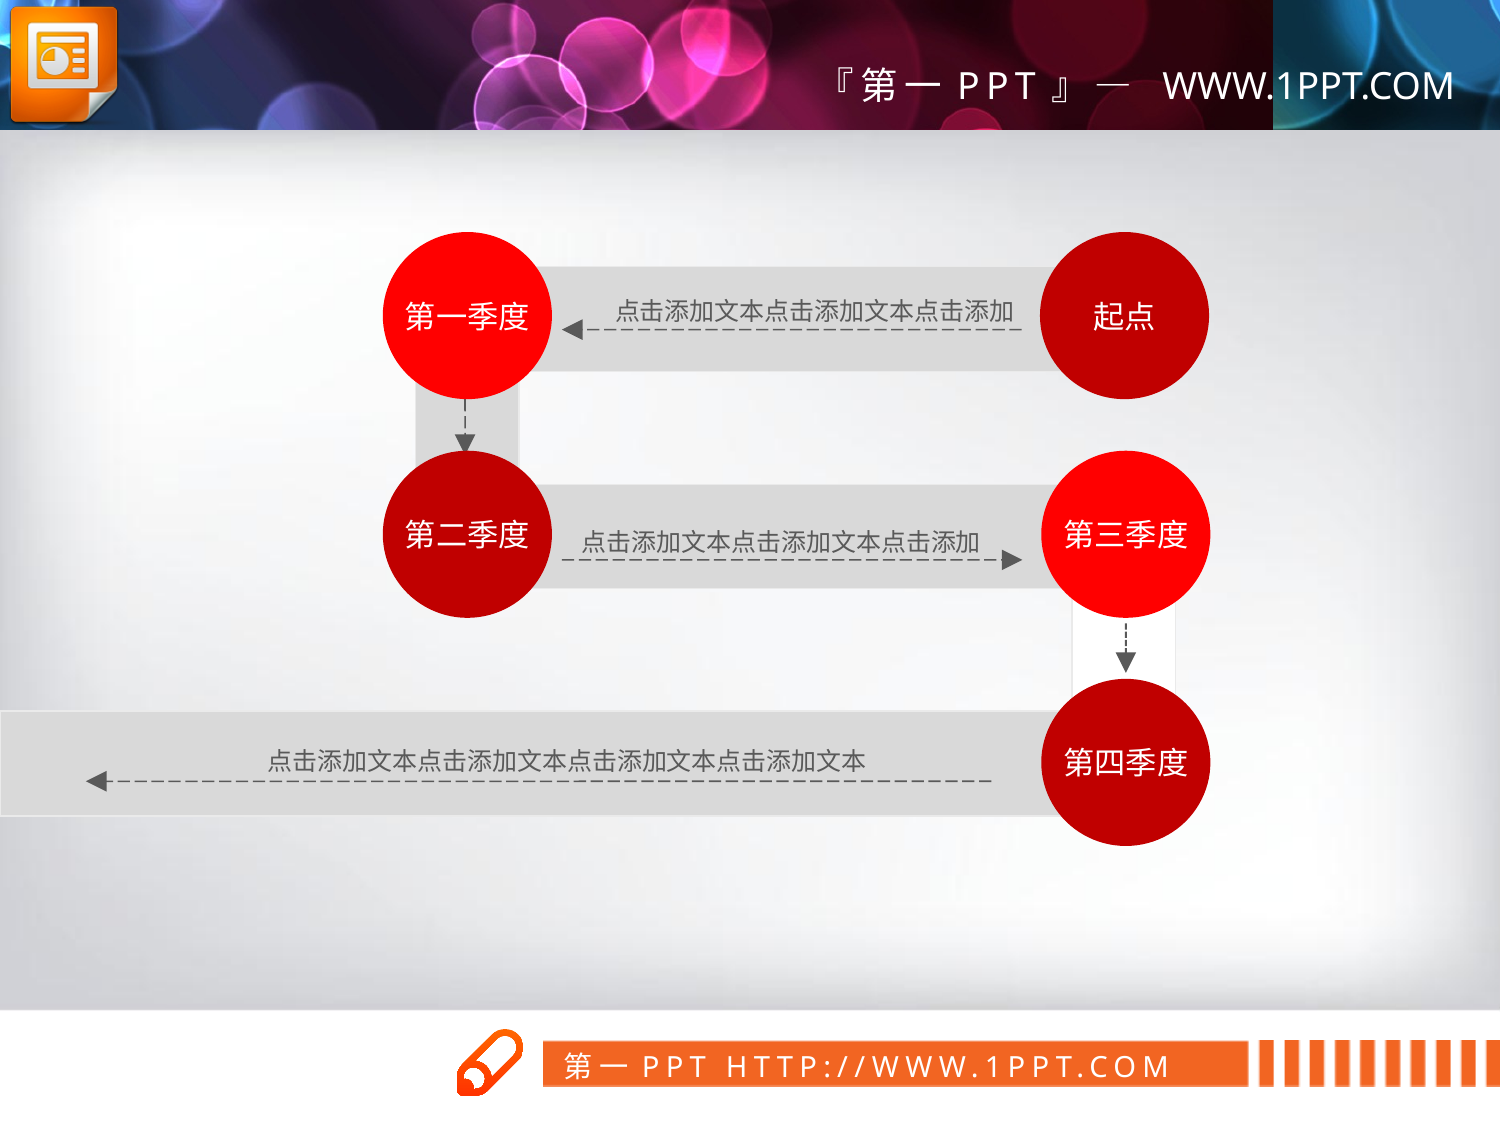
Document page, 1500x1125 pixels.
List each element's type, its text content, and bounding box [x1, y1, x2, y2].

text_box 点击添加文本点击添加文本点击添加 [562, 506, 1000, 563]
text_box 第三季度 [1041, 450, 1211, 618]
text_box [85, 770, 117, 792]
text_box 起点 [1039, 232, 1210, 400]
text_box 第二季度 [382, 450, 552, 618]
text_box 第四季度 [1041, 678, 1211, 846]
text_box [561, 319, 584, 340]
text_box [454, 434, 476, 450]
text_box [415, 382, 520, 468]
picture [543, 1040, 1500, 1087]
picture [0, 0, 1500, 1012]
text_box [1071, 599, 1176, 698]
text_box [1115, 648, 1137, 673]
text_box 点击添加文本点击添加文本点击添加 [596, 275, 1034, 332]
text_box 点击添加文本点击添加文本点击添加文本点击添加文本 [143, 725, 992, 781]
text_box [531, 266, 1061, 372]
text_box [533, 484, 1061, 589]
text_box [1000, 549, 1023, 571]
text_box 第一季度 [382, 232, 552, 400]
text_box [0, 711, 1060, 816]
